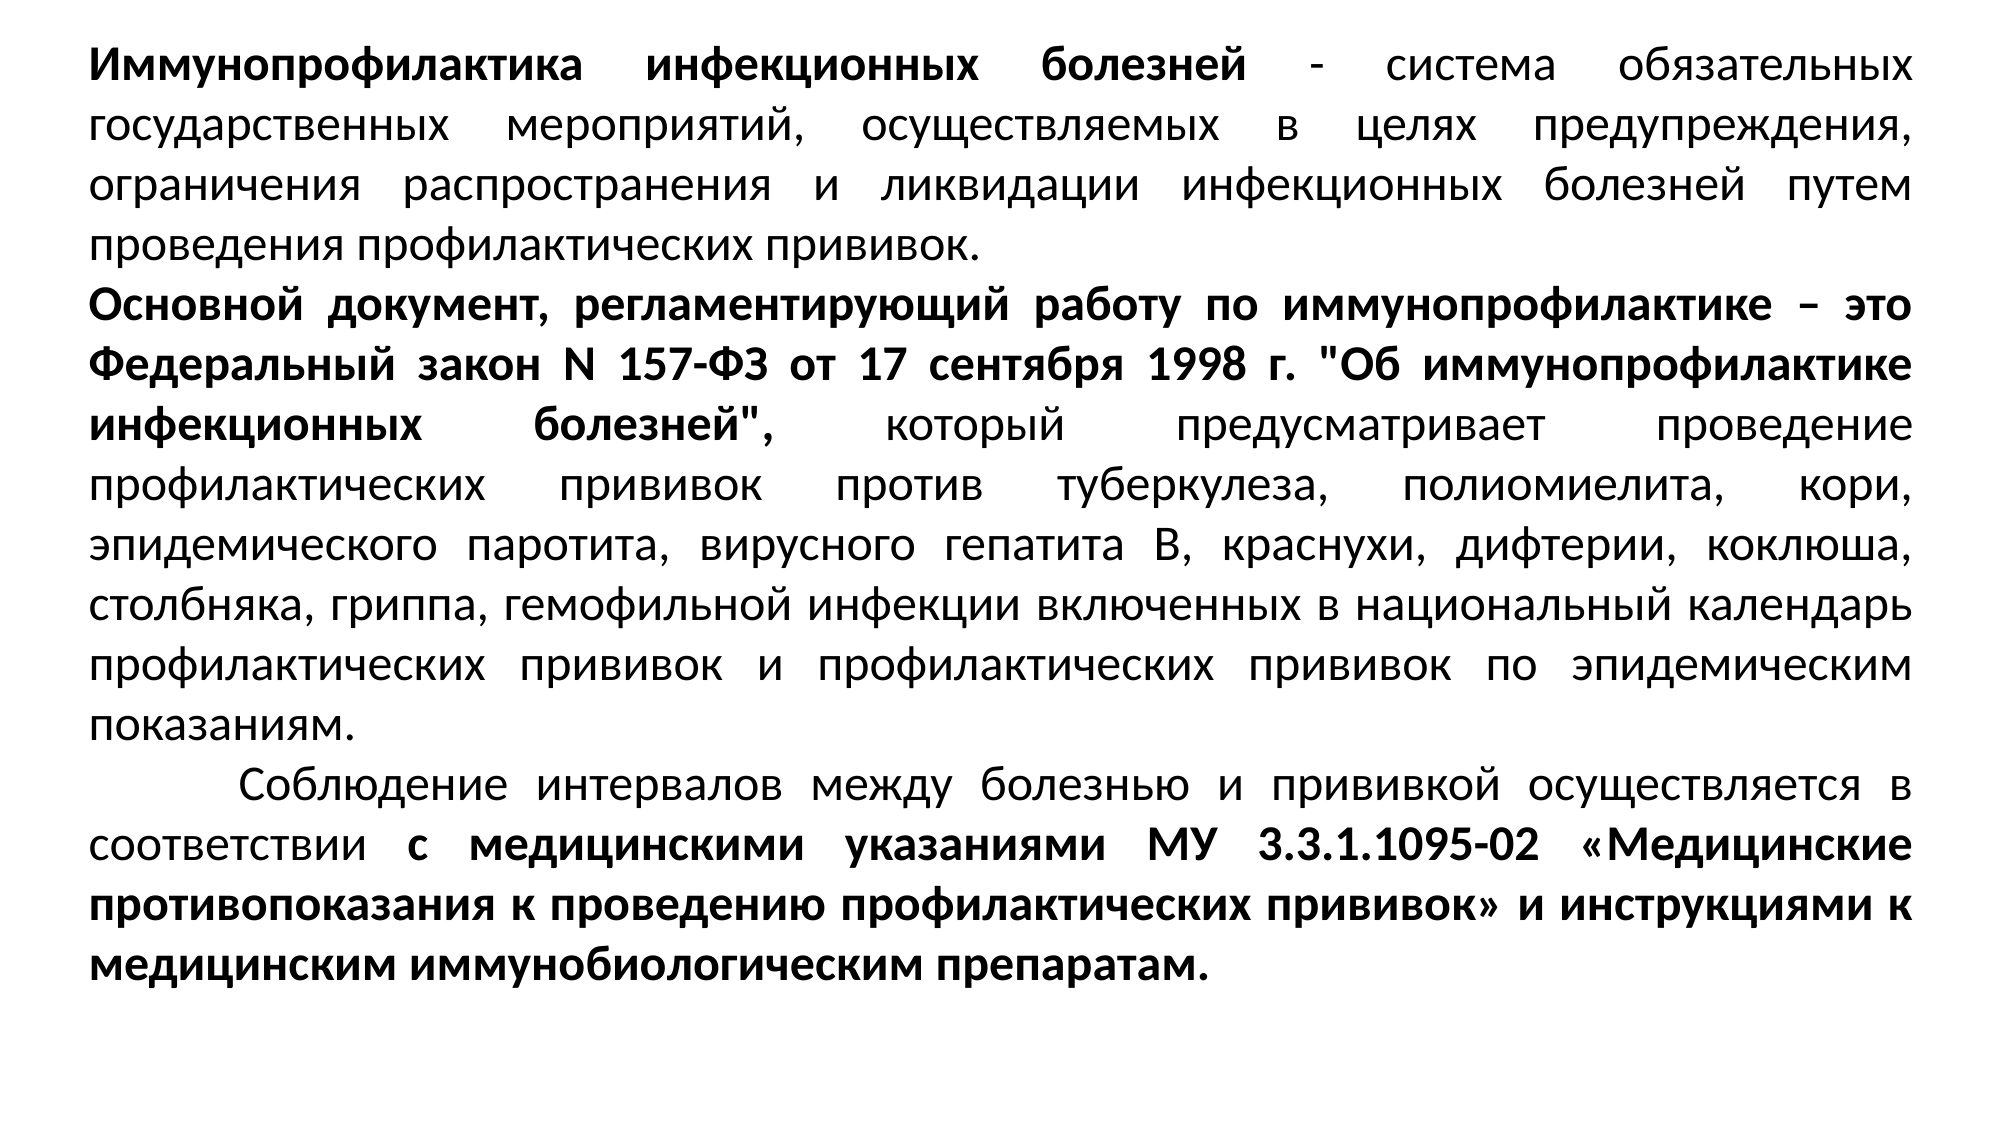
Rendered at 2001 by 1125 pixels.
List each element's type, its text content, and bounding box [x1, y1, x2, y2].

text_box Иммунопрофилактика инфекционных болезней - система обязательных государственных мероприятий, осуществляемых в целях предупреждения, ограничения распространения и ликвидации инфекционных болезней путем проведения профилактических прививок. Основной документ, регламентирующий работу по иммунопрофилактике – это Федеральный закон N 157-ФЗ от 17 сентября 1998 г. "Об иммунопрофилактике инфекционных болезней", который предусматривает проведение профилактических прививок против туберкулеза, полиомиелита, кори, эпидемического паротита, вирусного гепатита В, краснухи, дифтерии, коклюша, столбняка, гриппа, гемофильной инфекции включенных в национальный календарь профилактических прививок и профилактических прививок по эпидемическим показаниям. Соблюдение интервалов между болезнью и прививкой осуществляется в соответствии с медицинскими указаниями МУ 3.3.1.1095-02 «Медицинские противопоказания к проведению профилактических прививок» и инструкциями к медицинским иммунобиологическим препаратам. [73, 0, 1930, 1072]
